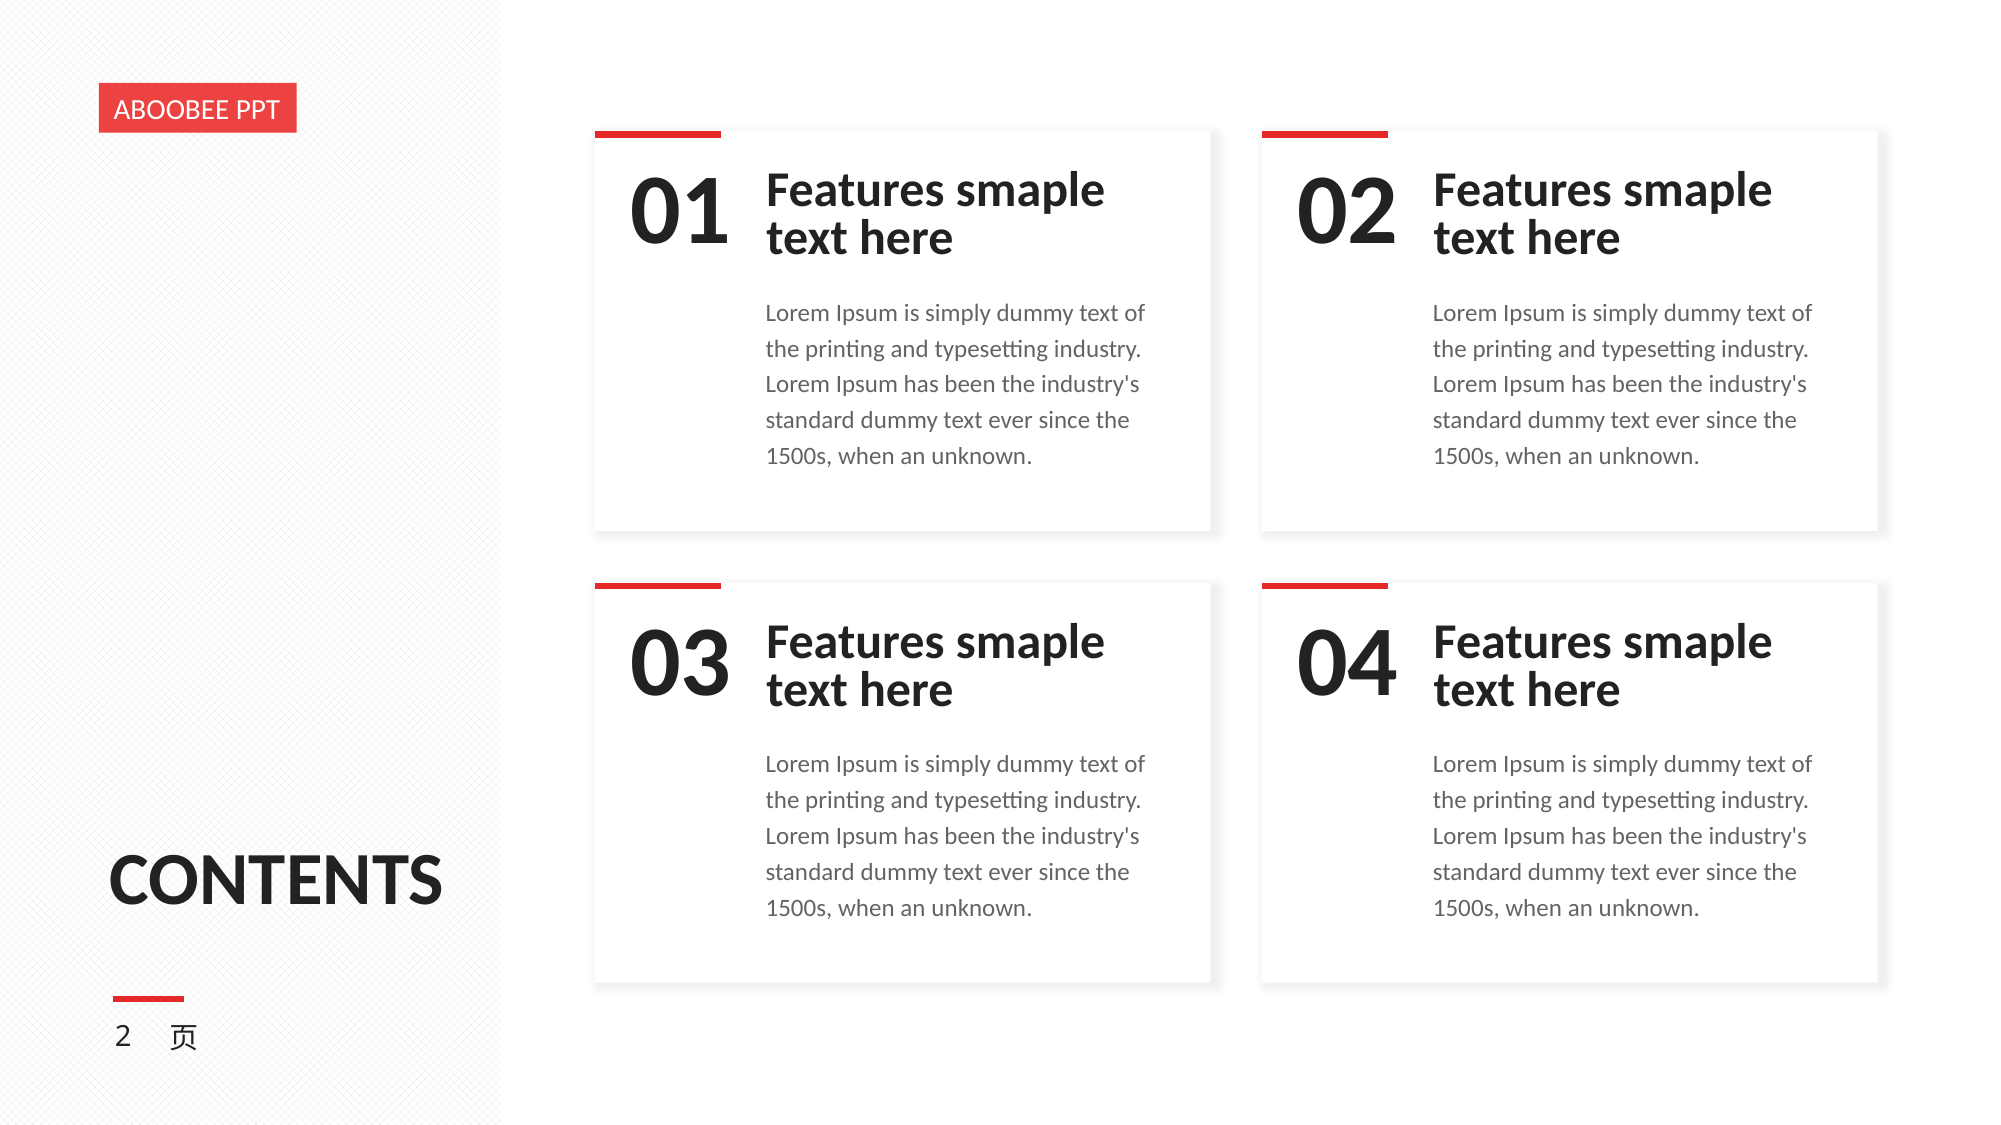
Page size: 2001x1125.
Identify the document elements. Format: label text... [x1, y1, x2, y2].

text_box ABOOBEE PPT [98, 82, 297, 133]
title CONTENTS [94, 842, 499, 925]
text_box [594, 582, 1211, 983]
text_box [1262, 131, 1878, 531]
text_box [594, 131, 1211, 531]
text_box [1262, 582, 1878, 983]
